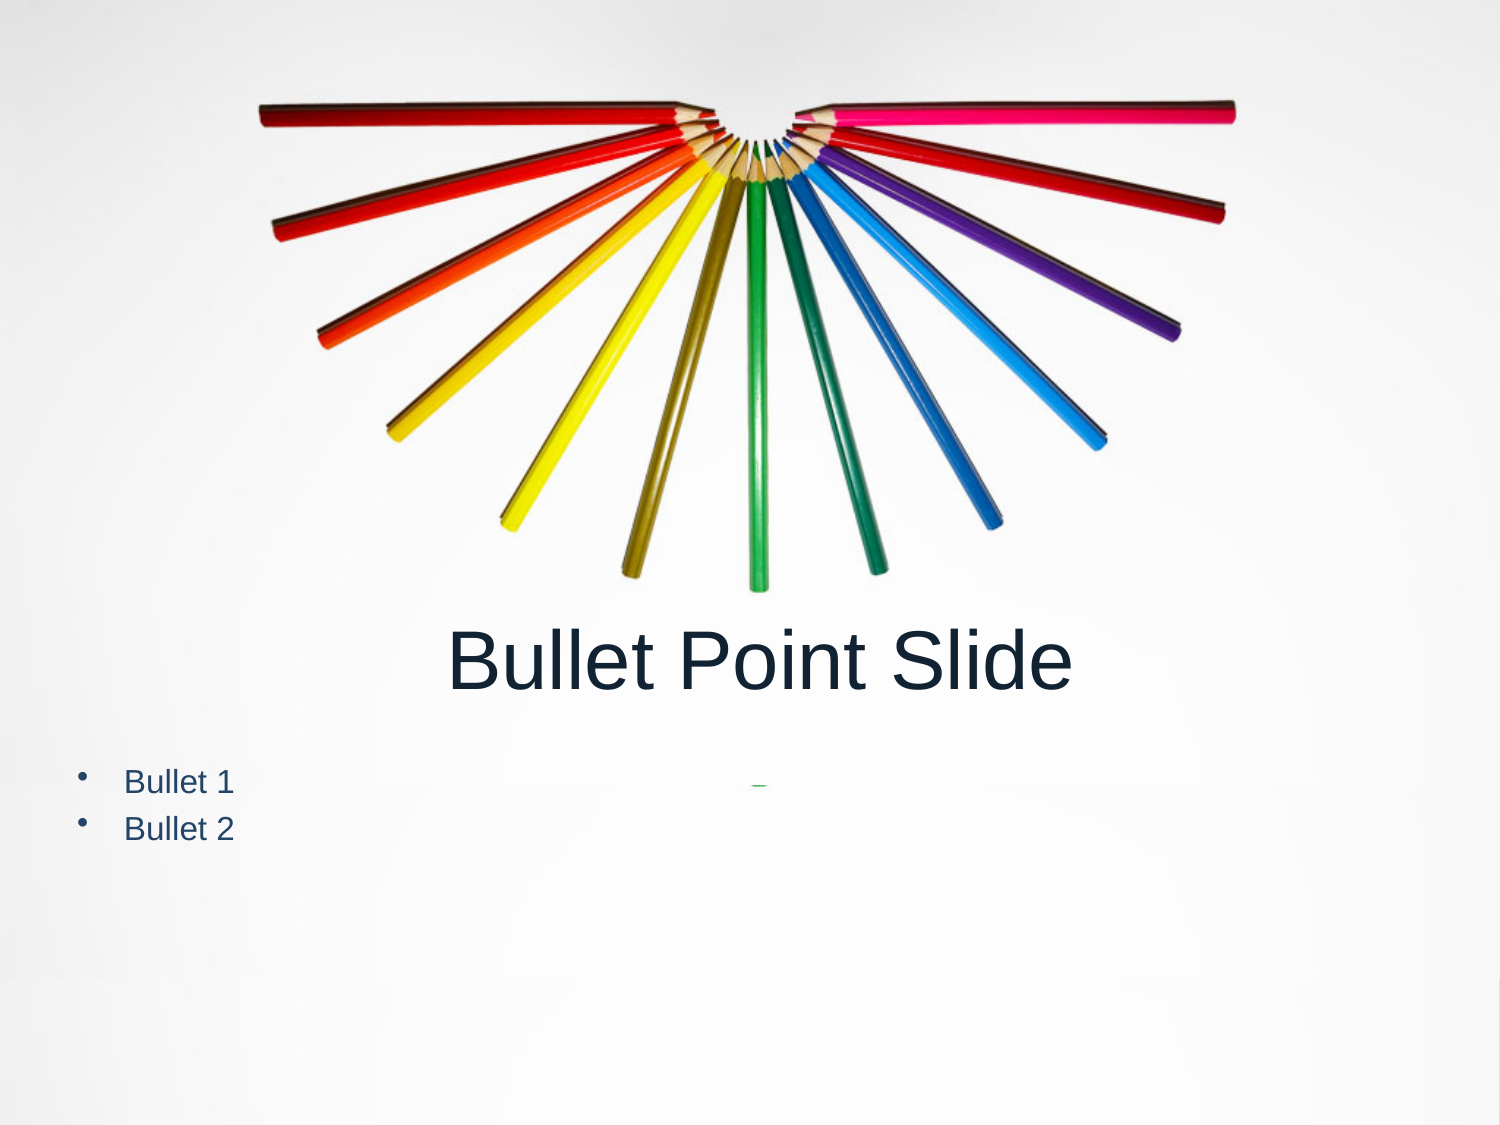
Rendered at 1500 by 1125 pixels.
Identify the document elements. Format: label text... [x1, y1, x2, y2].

title Bullet Point Slide [85, 562, 1436, 750]
text_box Bullet 1 Bullet 2 [62, 753, 544, 1067]
picture [0, 0, 1500, 1125]
